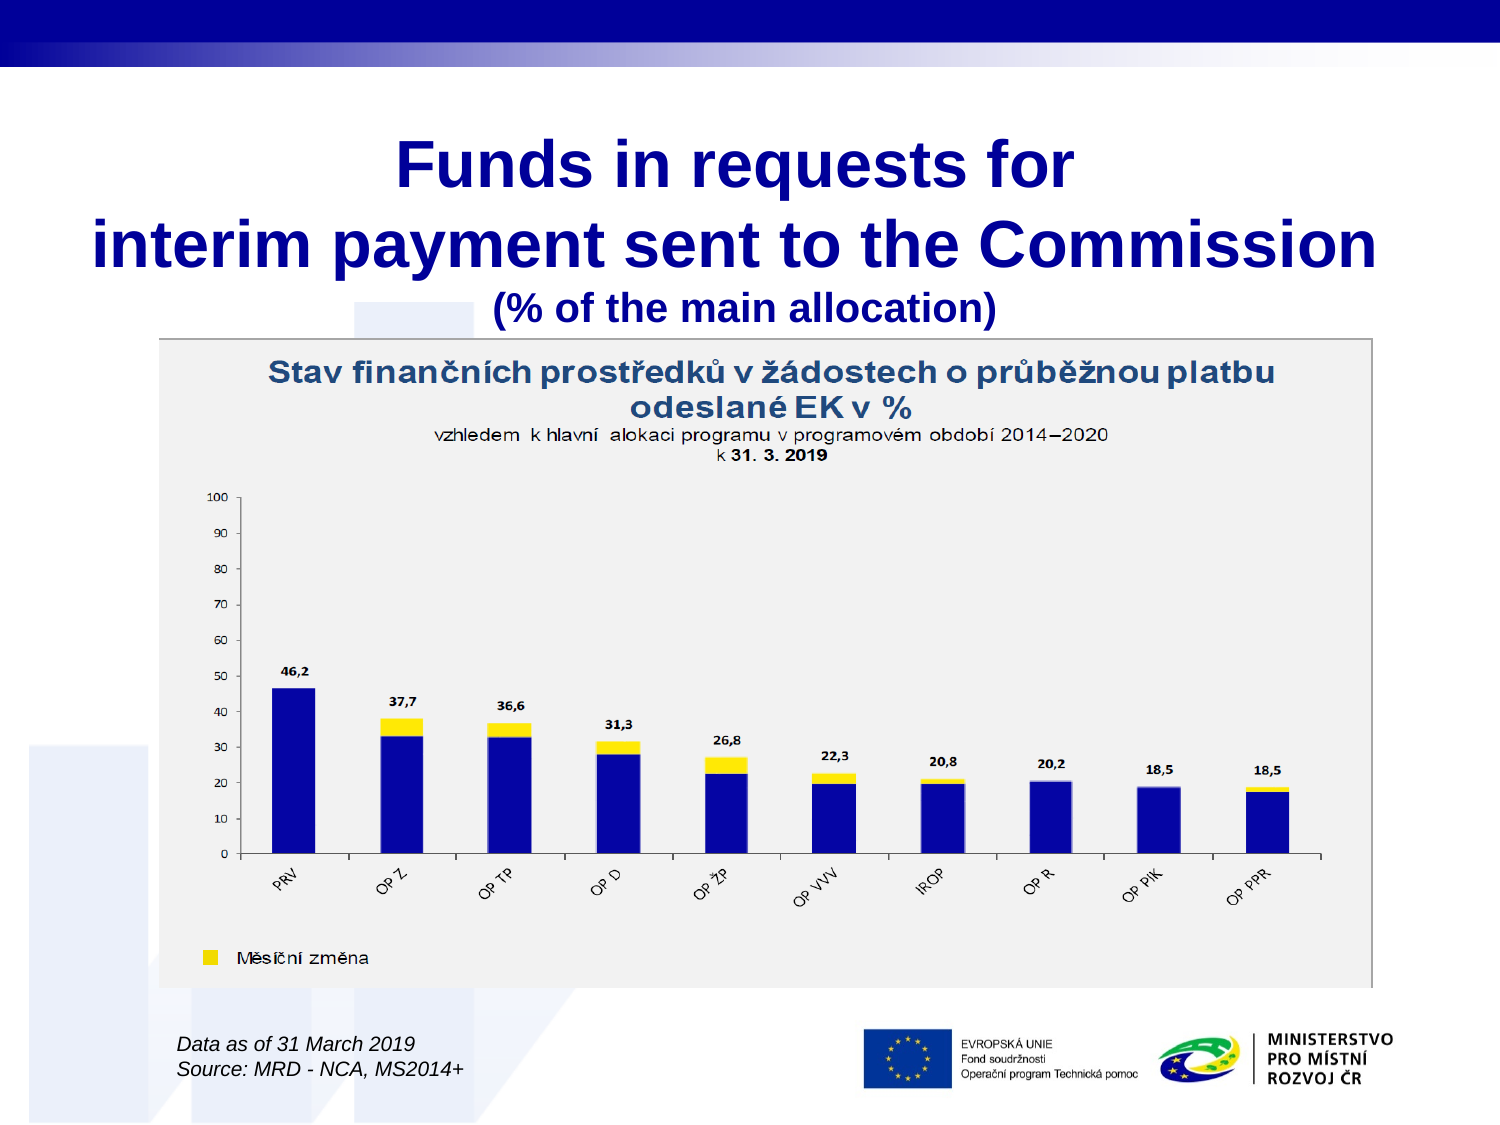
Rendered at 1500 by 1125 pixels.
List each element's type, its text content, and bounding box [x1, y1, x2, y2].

list [64, 255, 1425, 1012]
picture [29, 302, 1412, 1125]
picture [159, 337, 1377, 988]
text_box Data as of 31 March 2019 Source: MRD - NCA, MS2014+ [161, 1023, 479, 1088]
title Funds in requests for interim payment sent to the Commission (% of the main allocation) [64, 113, 1425, 197]
